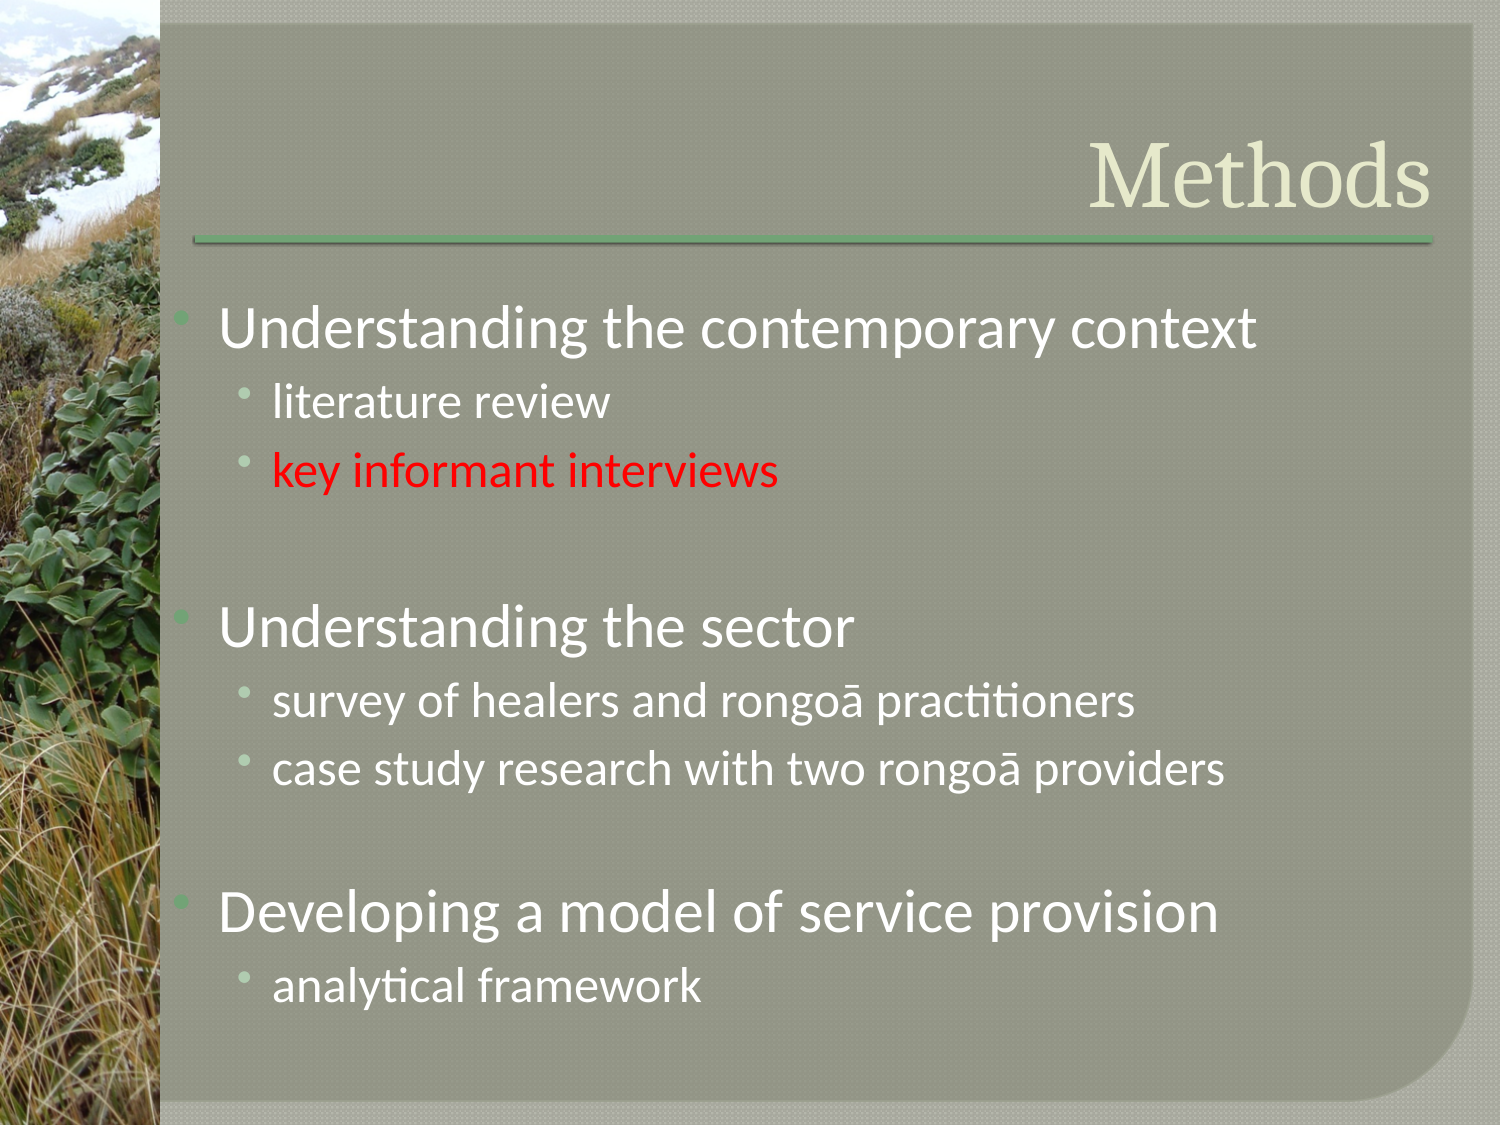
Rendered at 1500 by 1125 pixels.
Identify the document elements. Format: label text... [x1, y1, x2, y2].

title Methods [180, 46, 1447, 234]
picture [0, 0, 160, 1125]
list Understanding the contemporary context literature review key informant interviews Understanding the sector survey of healers and rongoā practitioners case study research with two rongoā providers Developing a model of service provision analytical framework [159, 278, 1496, 1022]
